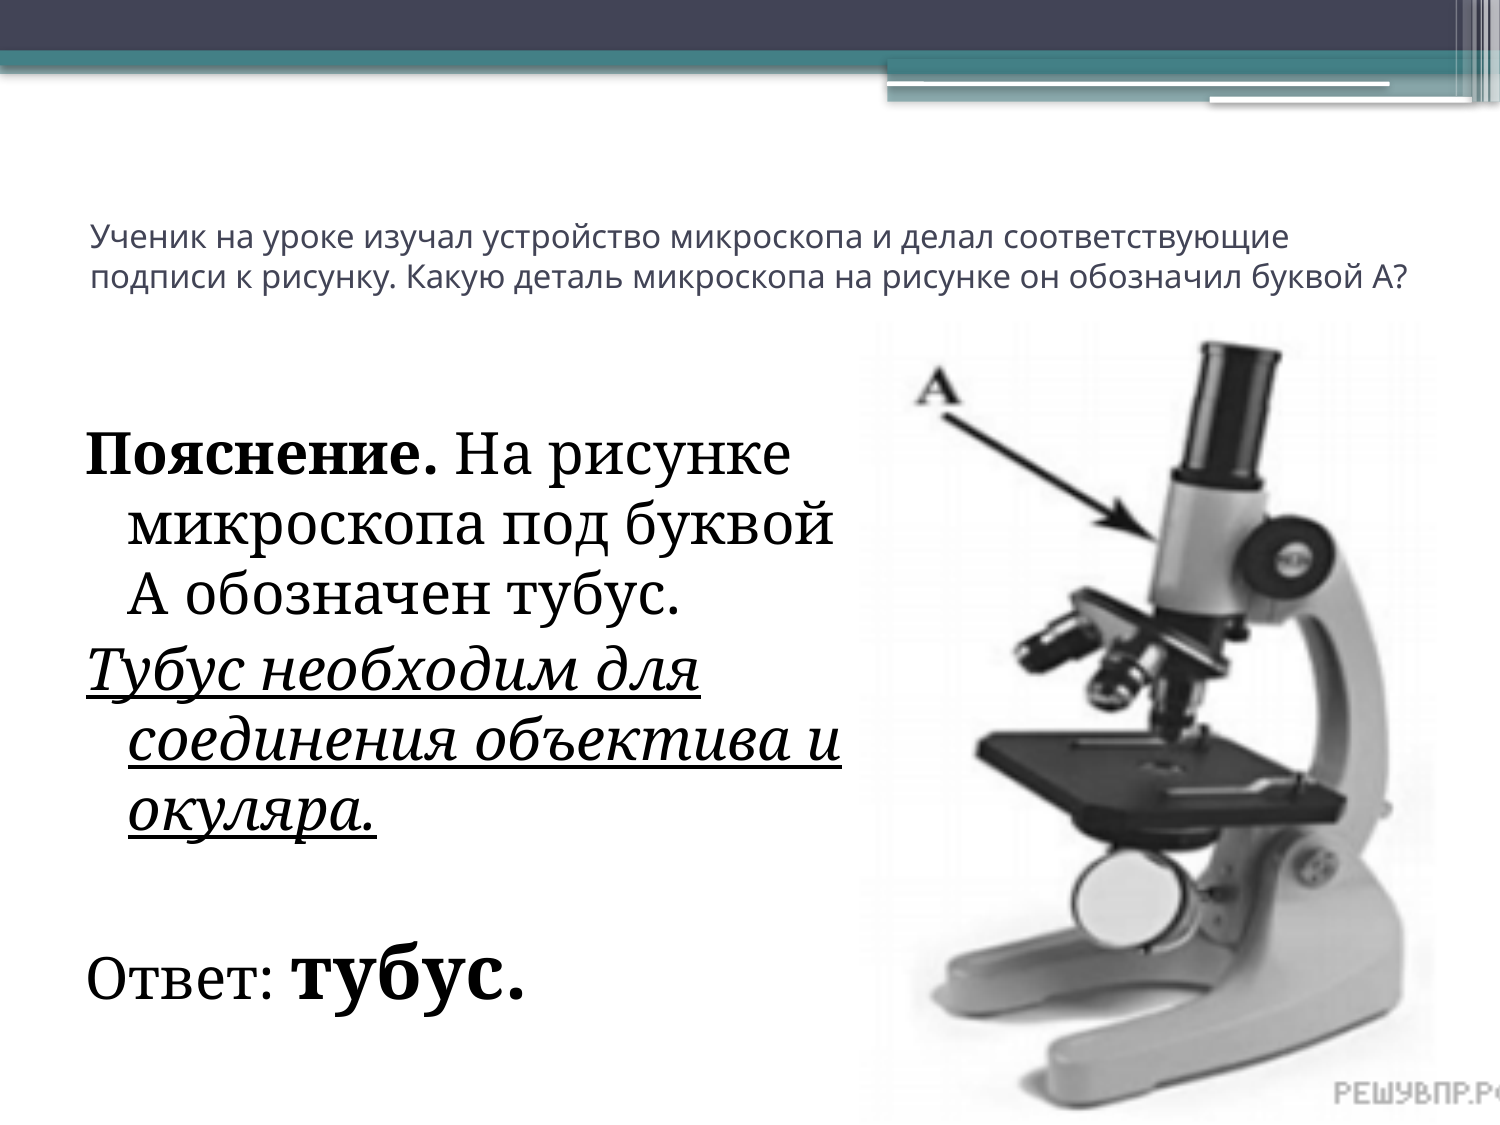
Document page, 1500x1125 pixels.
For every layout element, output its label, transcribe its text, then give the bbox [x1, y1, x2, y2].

title Ученик на уроке изучал устройство микроскопа и делал соответствующие подписи к рисунку. Какую деталь микроскопа на рисунке он обозначил буквой А? [75, 187, 1425, 363]
list Пояснение. На рисунке микроскопа под буквой А обозначен тубус. Тубус необходим для соединения объектива и окуляра. Ответ: тубус. [53, 408, 825, 1079]
picture [832, 243, 1500, 1125]
